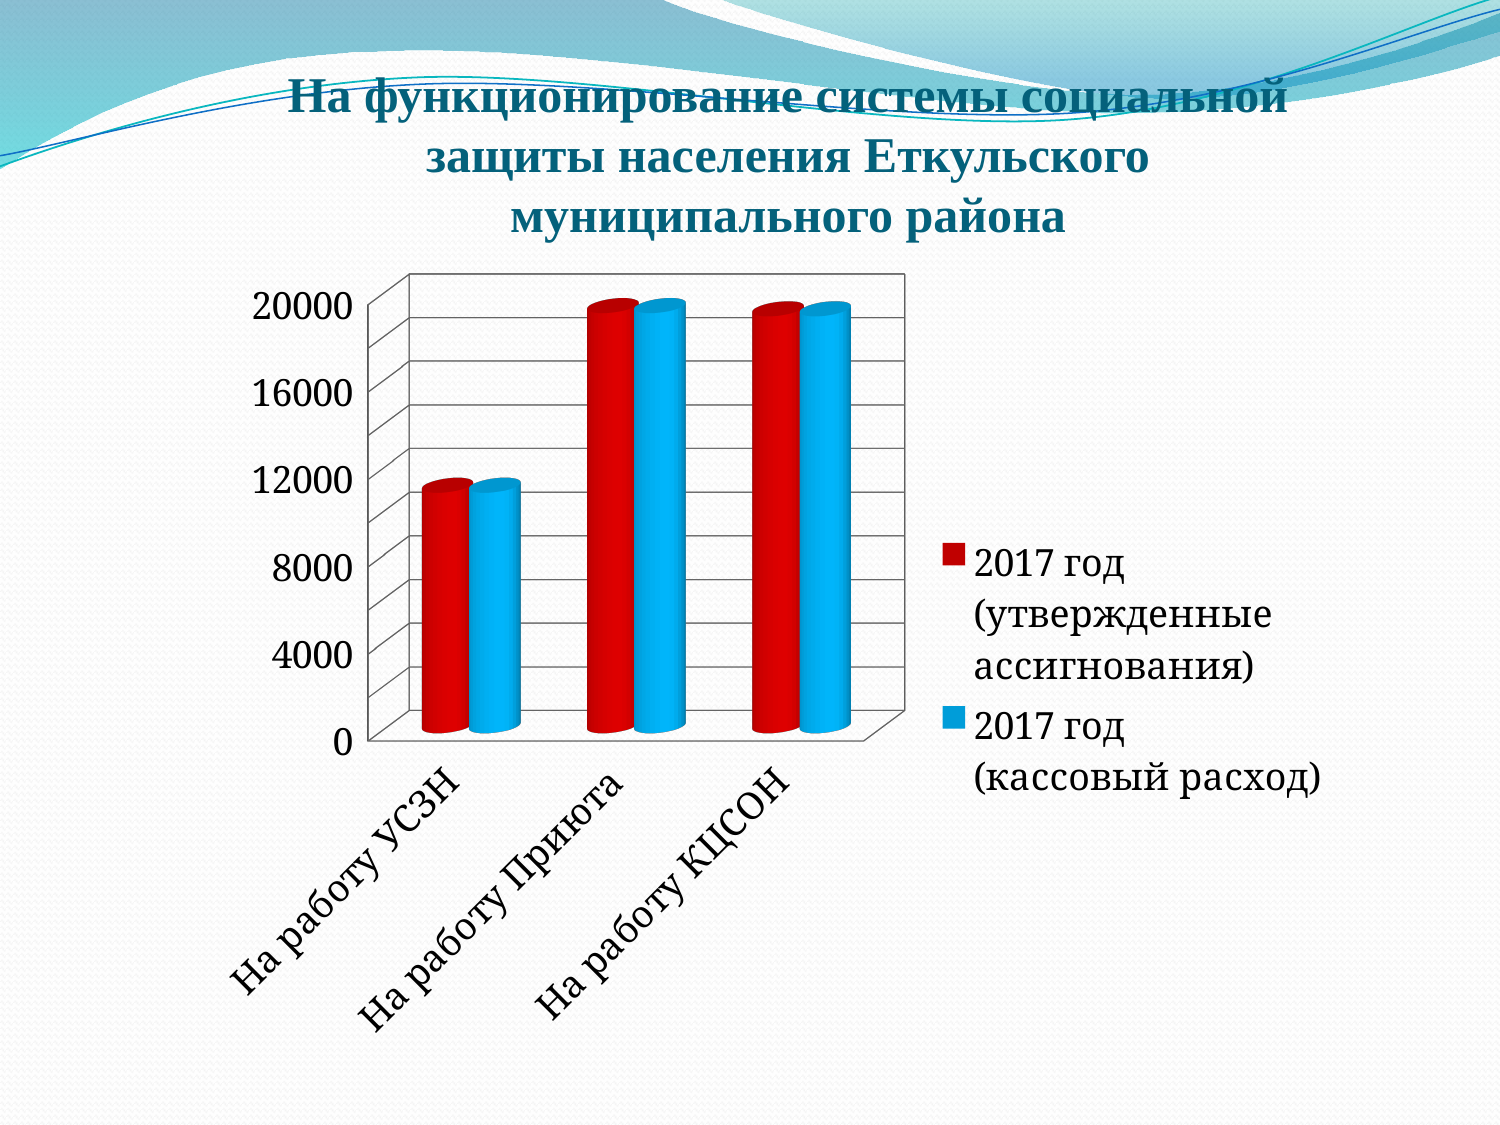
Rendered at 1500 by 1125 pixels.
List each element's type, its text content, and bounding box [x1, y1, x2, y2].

title На функционирование системы социальной защиты населения Еткульского муниципального района [253, 54, 1323, 243]
chart [194, 255, 1345, 1062]
